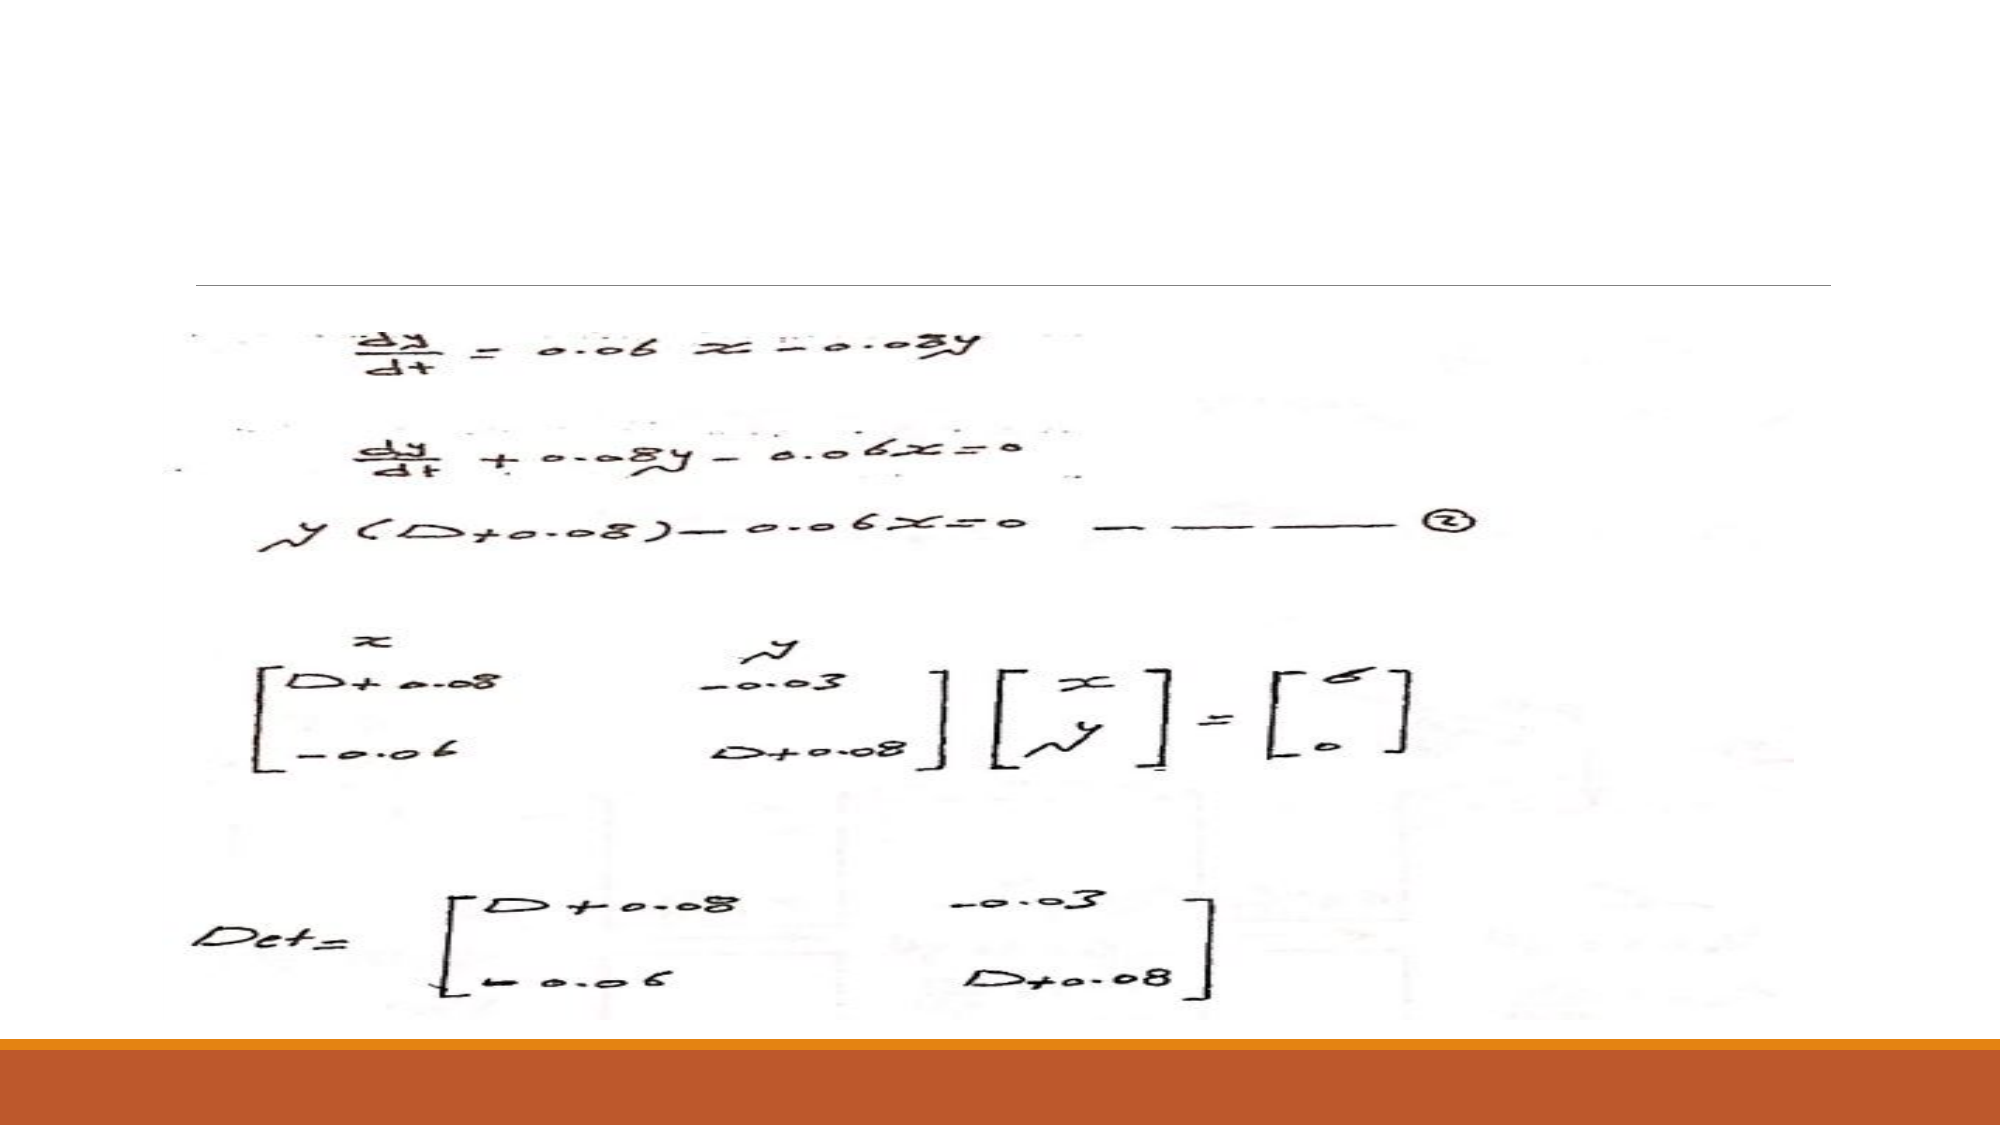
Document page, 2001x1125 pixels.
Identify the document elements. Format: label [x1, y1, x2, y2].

list [162, 332, 1794, 1020]
